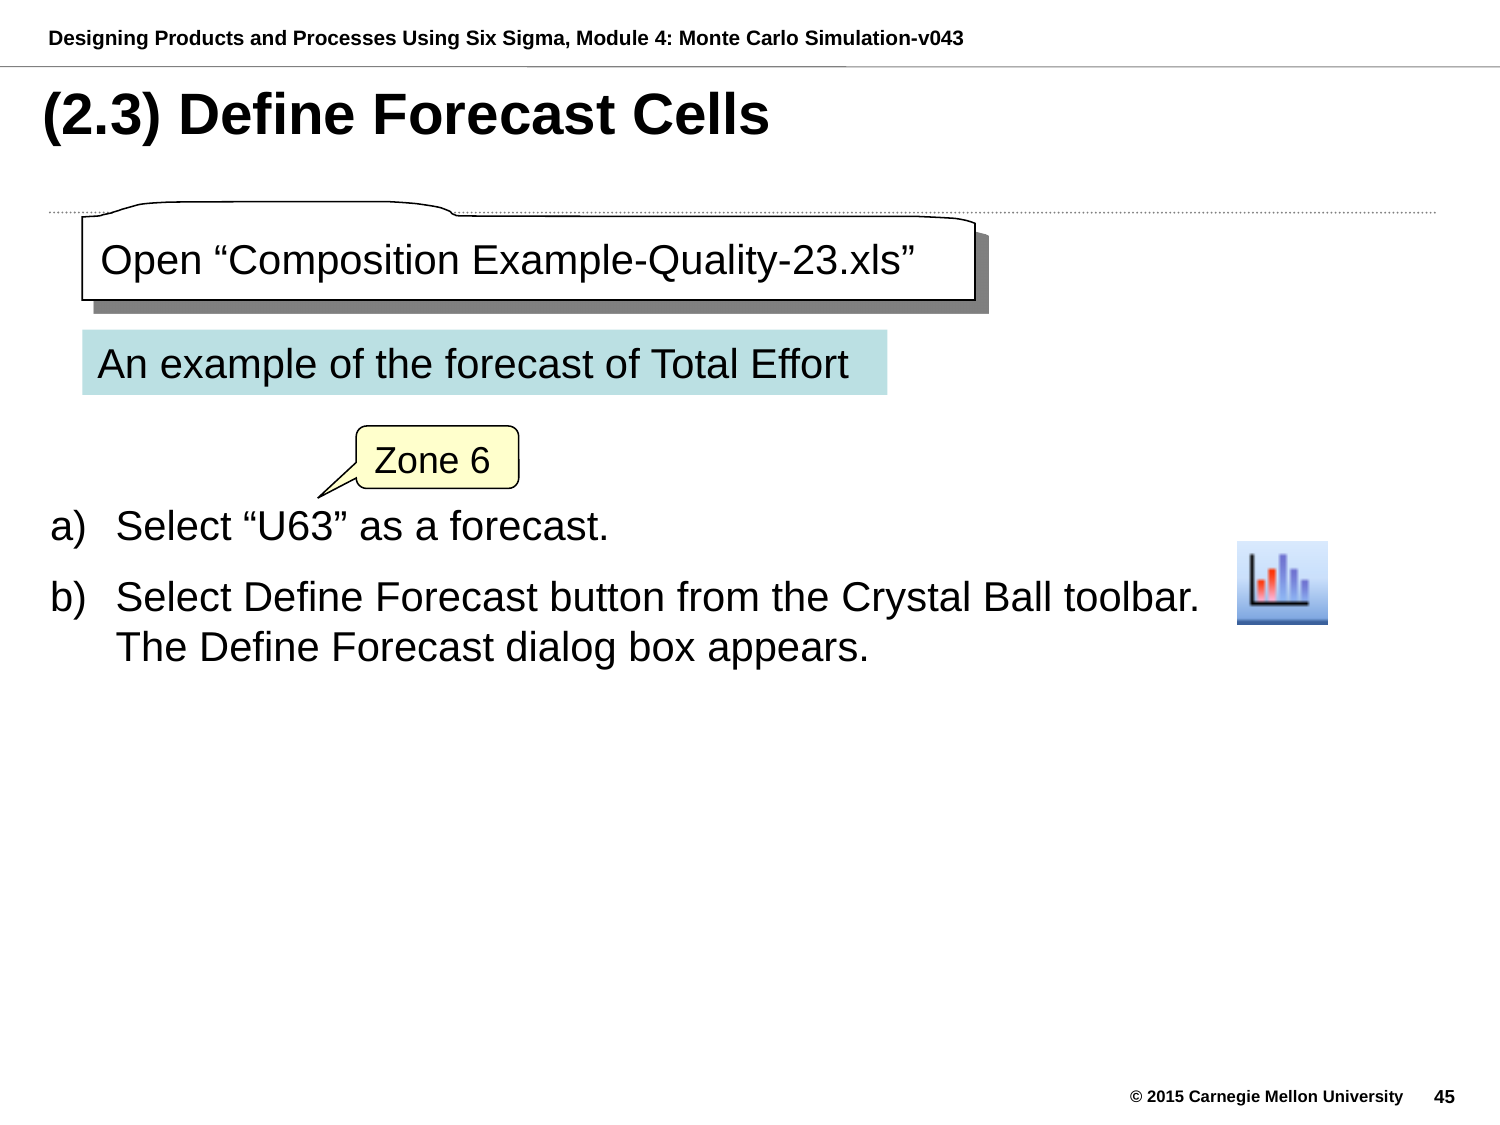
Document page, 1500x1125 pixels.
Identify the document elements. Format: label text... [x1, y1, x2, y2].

text_box Zone 6 [317, 425, 519, 499]
list Select “U63” as a forecast. Select Define Forecast button from the Crystal Ball toolbar. The Define Forecast dialog box appears. [50, 499, 1363, 912]
text_box An example of the forecast of Total Effort [82, 329, 888, 395]
title (2.3) Define Forecast Cells [42, 89, 1438, 146]
picture [1237, 541, 1329, 626]
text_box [81, 201, 976, 301]
